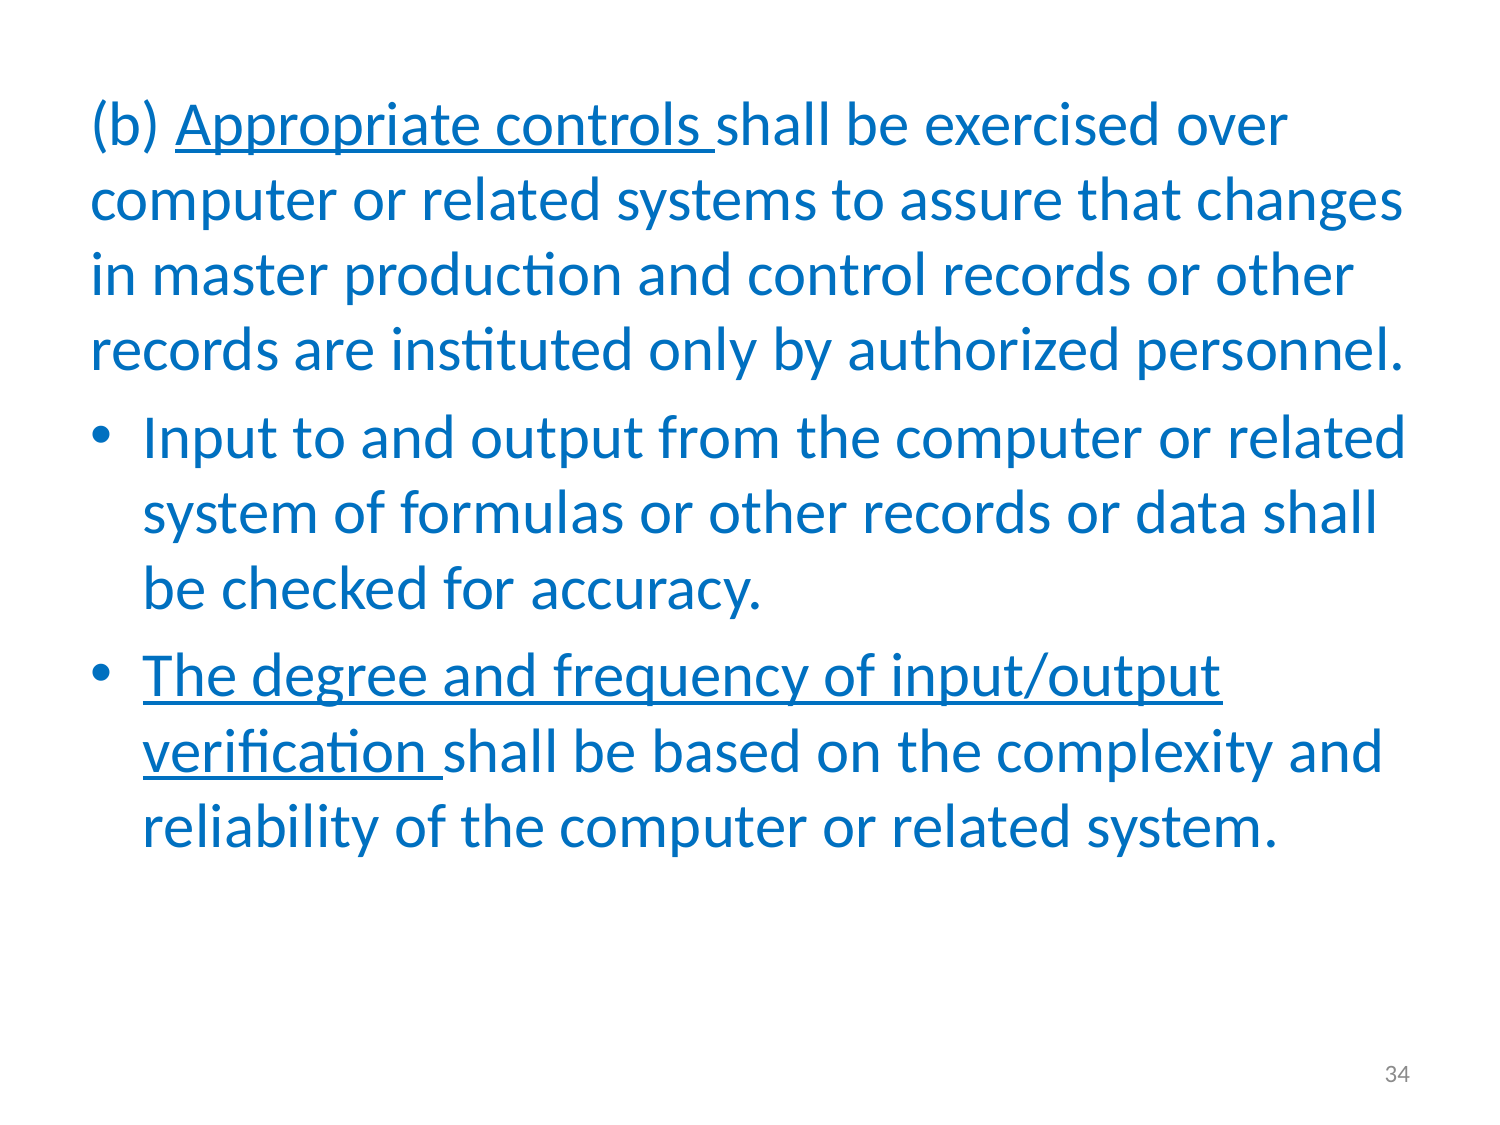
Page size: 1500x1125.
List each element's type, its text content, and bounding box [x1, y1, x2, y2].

list (b) Appropriate controls shall be exercised over computer or related systems to assure that changes in master production and control records or other records are instituted only by authorized personnel. Input to and output from the computer or related system of formulas or other records or data shall be checked for accuracy. The degree and frequency of input/output verification shall be based on the complexity and reliability of the computer or related system. [75, 75, 1425, 1005]
slide_number 34 [1074, 1042, 1425, 1103]
